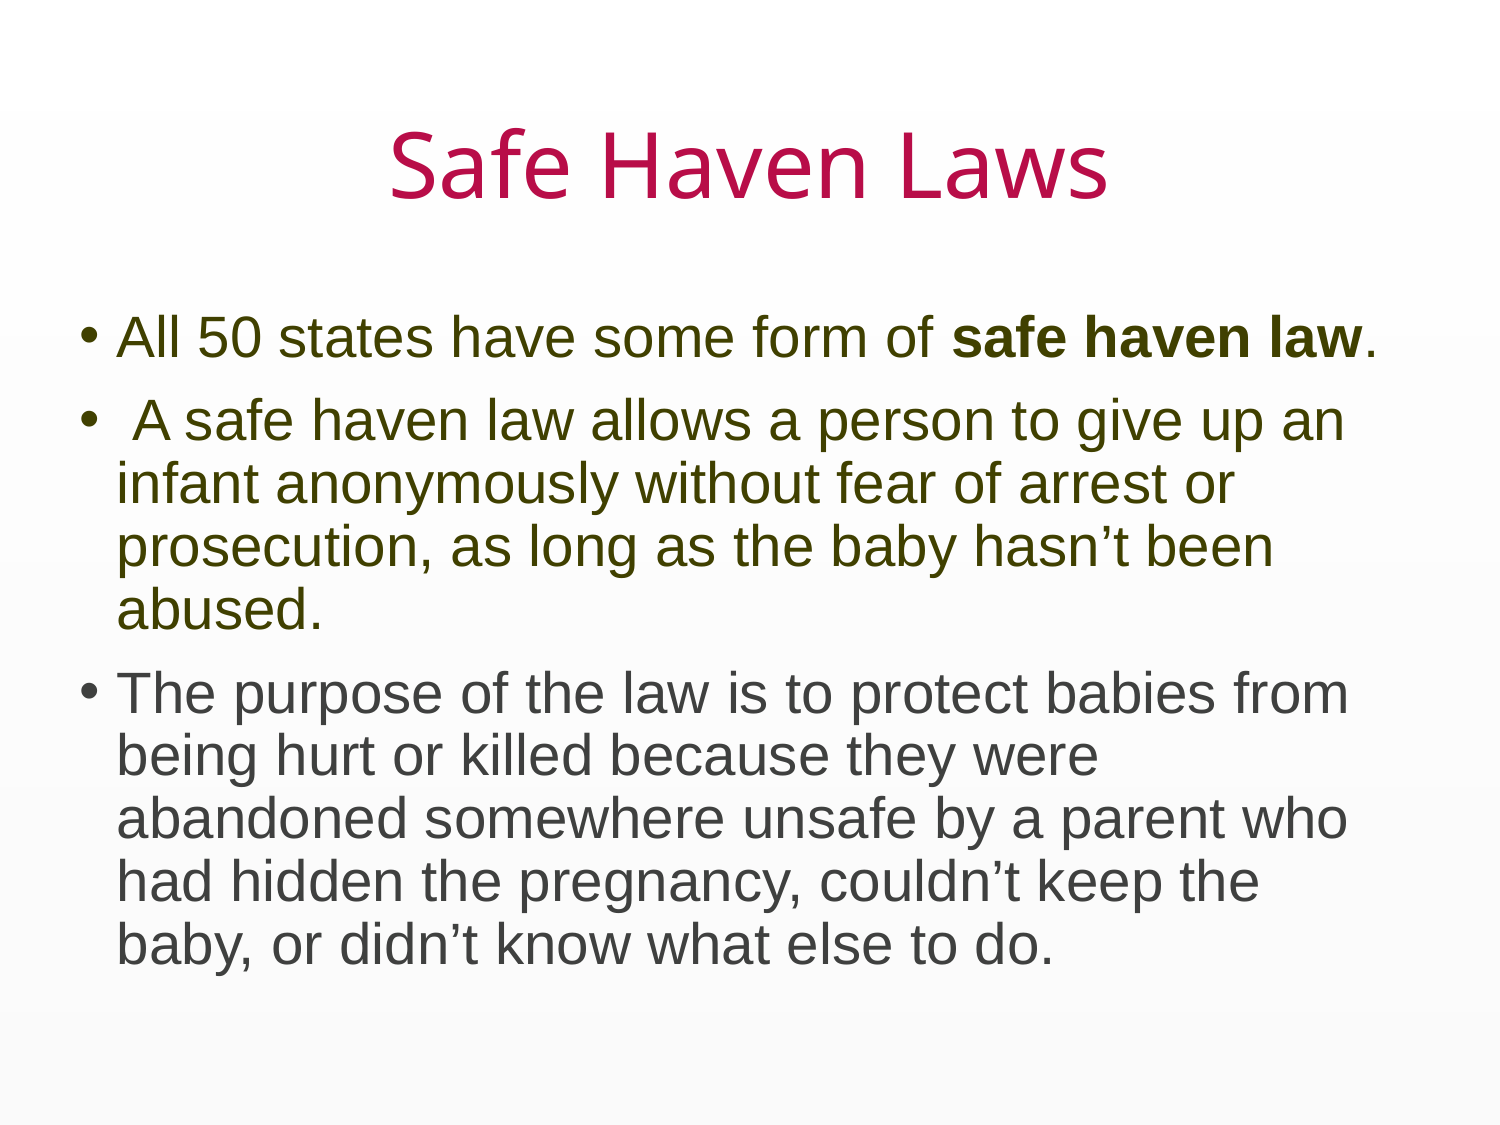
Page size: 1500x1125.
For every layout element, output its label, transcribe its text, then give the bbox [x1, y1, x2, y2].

title Safe Haven Laws [103, 59, 1397, 278]
list All 50 states have some form of safe haven law. A safe haven law allows a person to give up an infant anonymously without fear of arrest or prosecution, as long as the baby hasn’t been abused. The purpose of the law is to protect babies from being hurt or killed because they were abandoned somewhere unsafe by a parent who had hidden the pregnancy, couldn’t keep the baby, or didn’t know what else to do. [64, 299, 1422, 1014]
